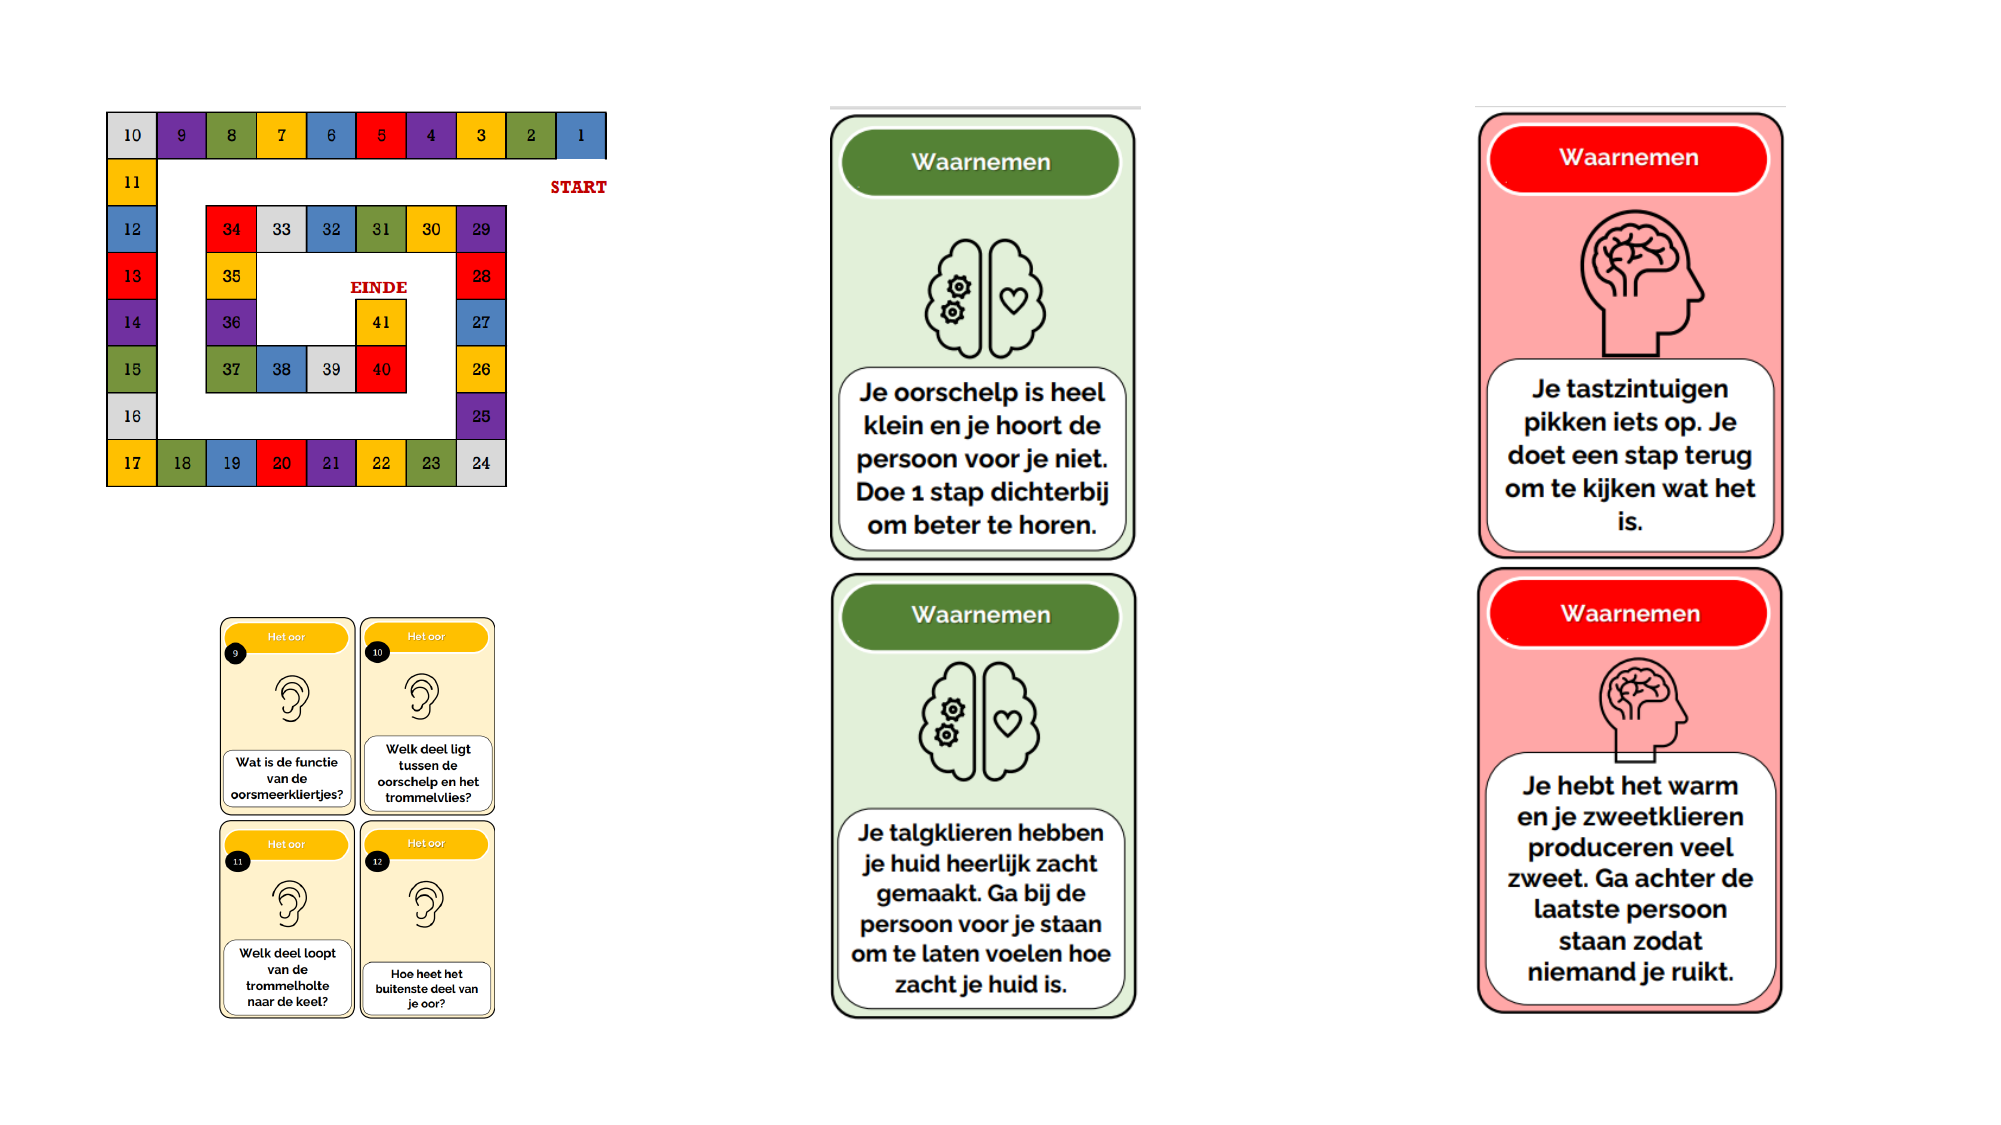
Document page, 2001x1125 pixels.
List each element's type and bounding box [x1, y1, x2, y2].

picture [1474, 106, 1787, 1022]
picture [100, 104, 614, 509]
picture [829, 106, 1142, 1022]
picture [217, 614, 496, 1021]
